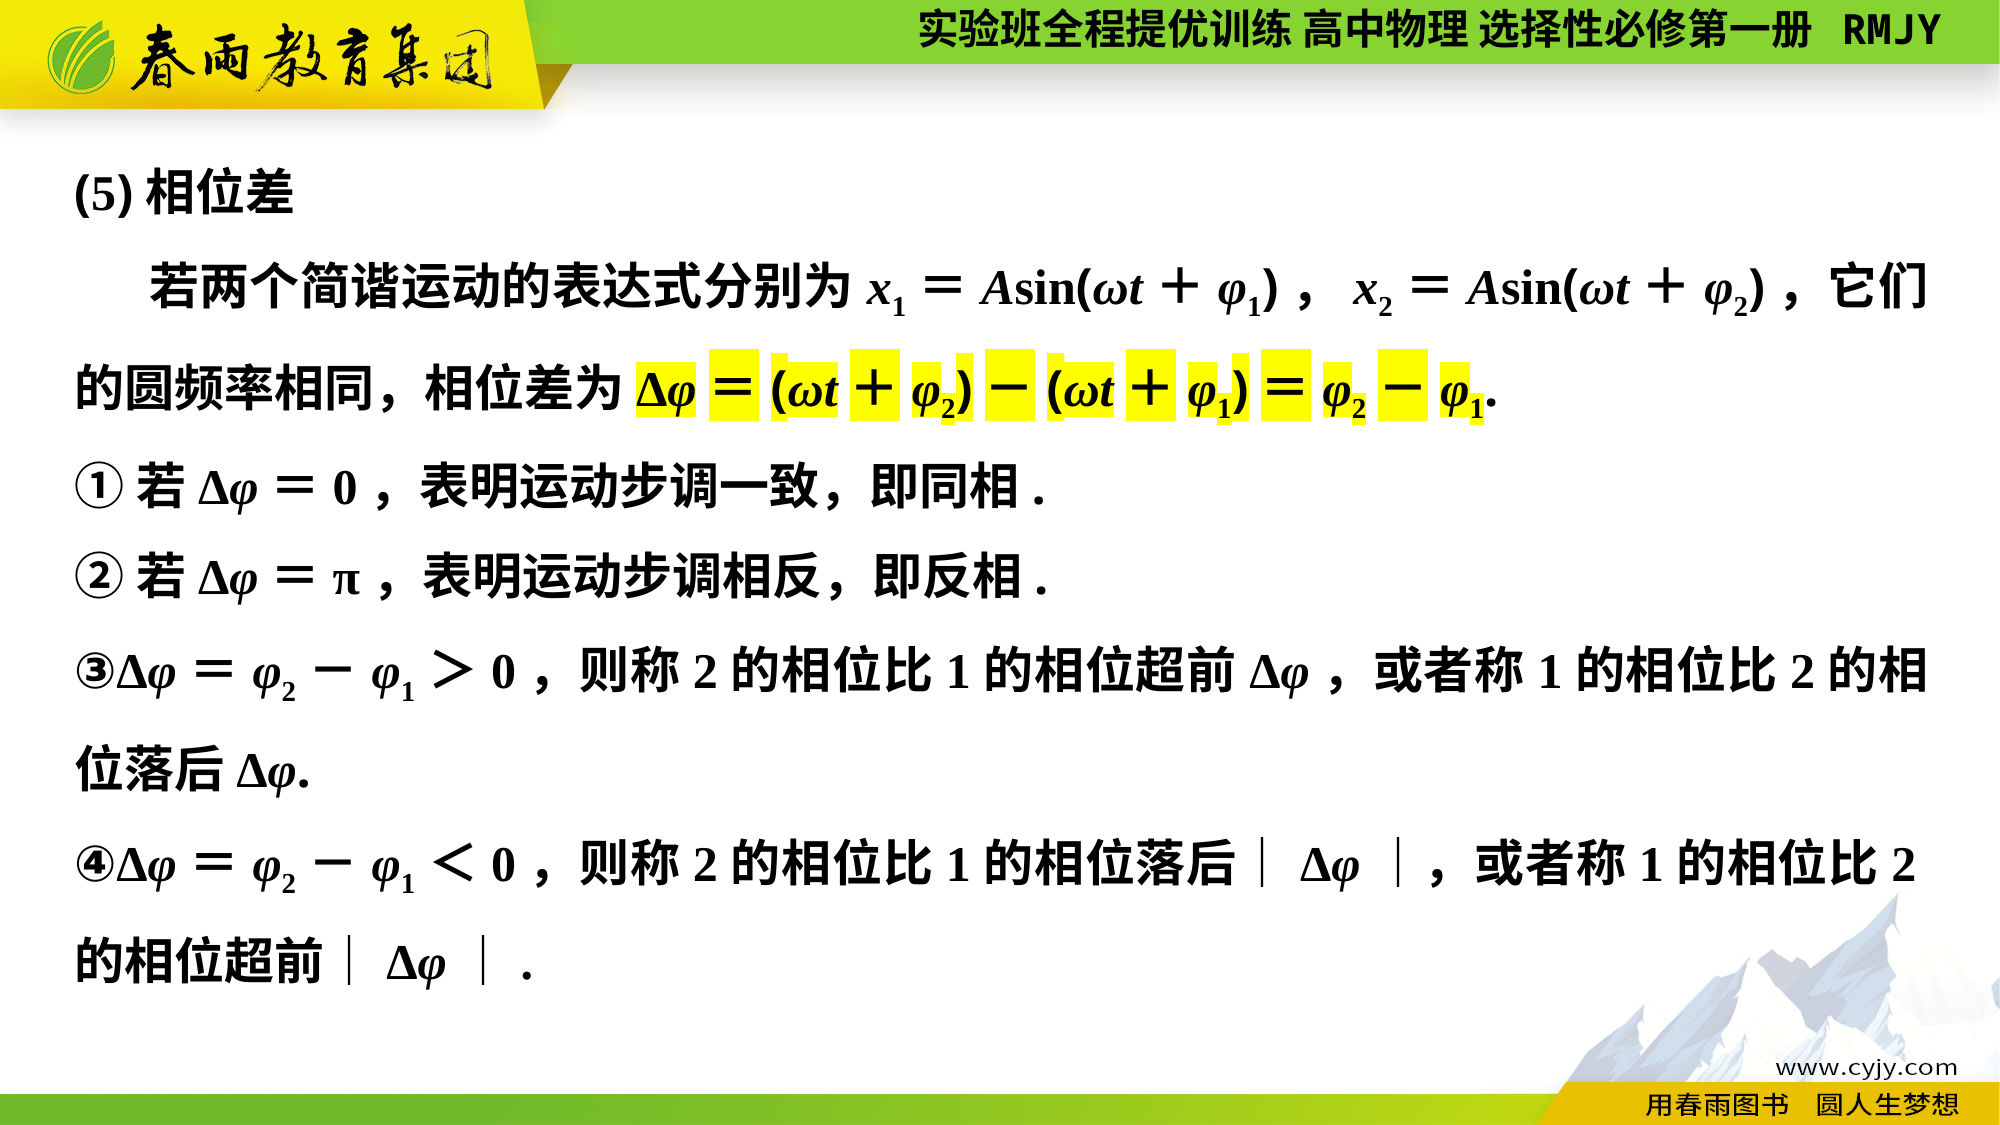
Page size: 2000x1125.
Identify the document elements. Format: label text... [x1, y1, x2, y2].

picture [0, 0, 2000, 1125]
list (5)相位差 若两个简谐运动的表达式分别为x1＝Asin(ωt＋φ1)，x2＝Asin(ωt＋φ2)，它们的圆频率相同，相位差为Δφ＝(ωt＋φ2)－(ωt＋φ1)＝φ2－φ1. ①若Δφ＝0，表明运动步调一致，即同相. ②若Δφ＝π，表明运动步调相反，即反相. ③Δφ＝φ2－φ1＞0，则称2的相位比1的相位超前Δφ，或者称1的相位比2的相位落后Δφ. ④Δφ＝φ2－φ1＜0，则称2的相位比1的相位落后｜Δφ｜，或者称1的相位比2的相位超前｜Δφ｜. [59, 122, 1944, 956]
